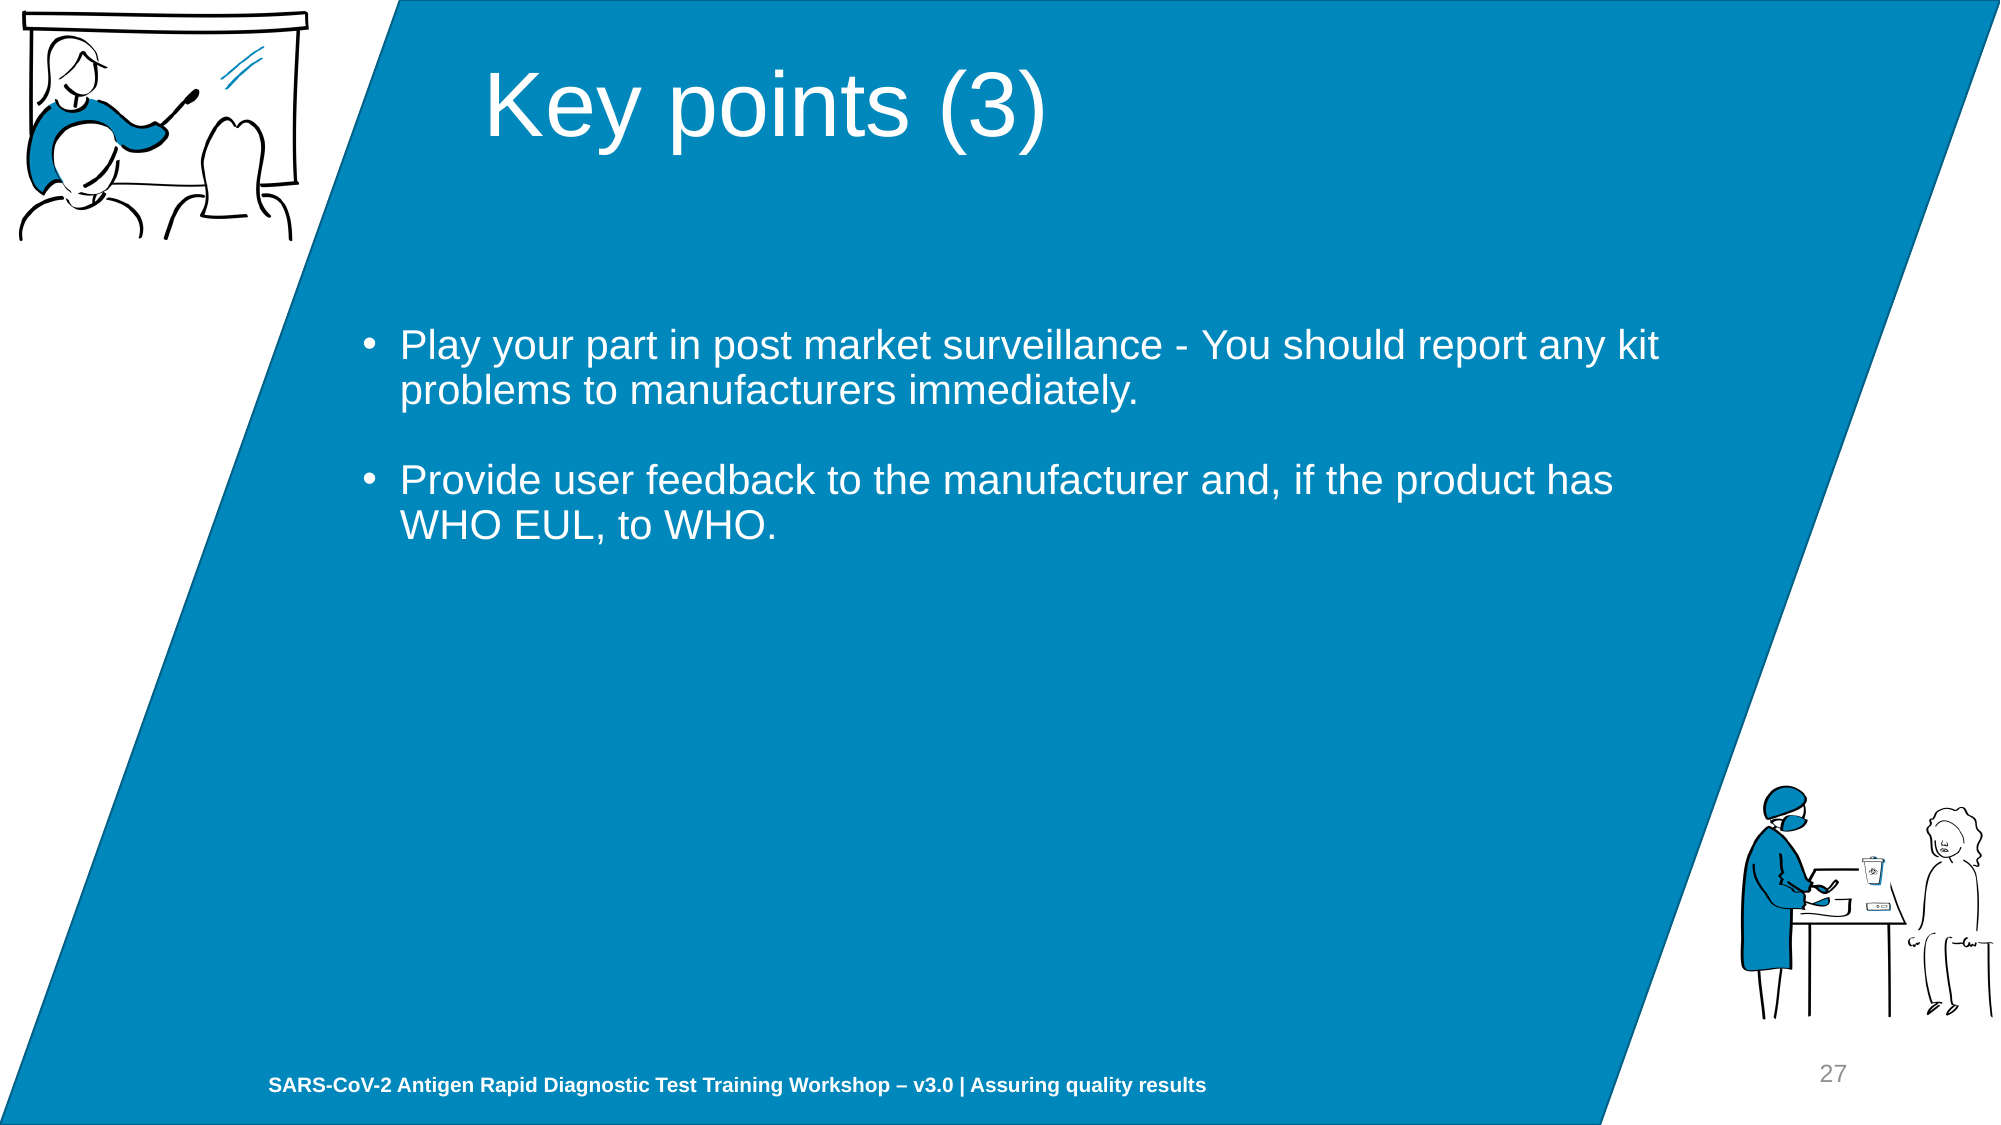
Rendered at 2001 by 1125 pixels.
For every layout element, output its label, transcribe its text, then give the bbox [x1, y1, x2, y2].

slide_number 27 [1609, 1042, 1863, 1103]
picture [1736, 777, 1994, 1026]
text_box Play your part in post market surveillance - You should report any kit problems to manufacturers immediately. Provide user feedback to the manufacturer and, if the product has WHO EUL, to WHO. [347, 316, 1678, 813]
footer SARS-CoV-2 Antigen Rapid Diagnostic Test Training Workshop – v3.0 | Assuring quality results [137, 1042, 1338, 1125]
picture [0, 0, 326, 255]
text_box Key points (3) [468, 49, 1236, 205]
text_box [0, 0, 2000, 1125]
